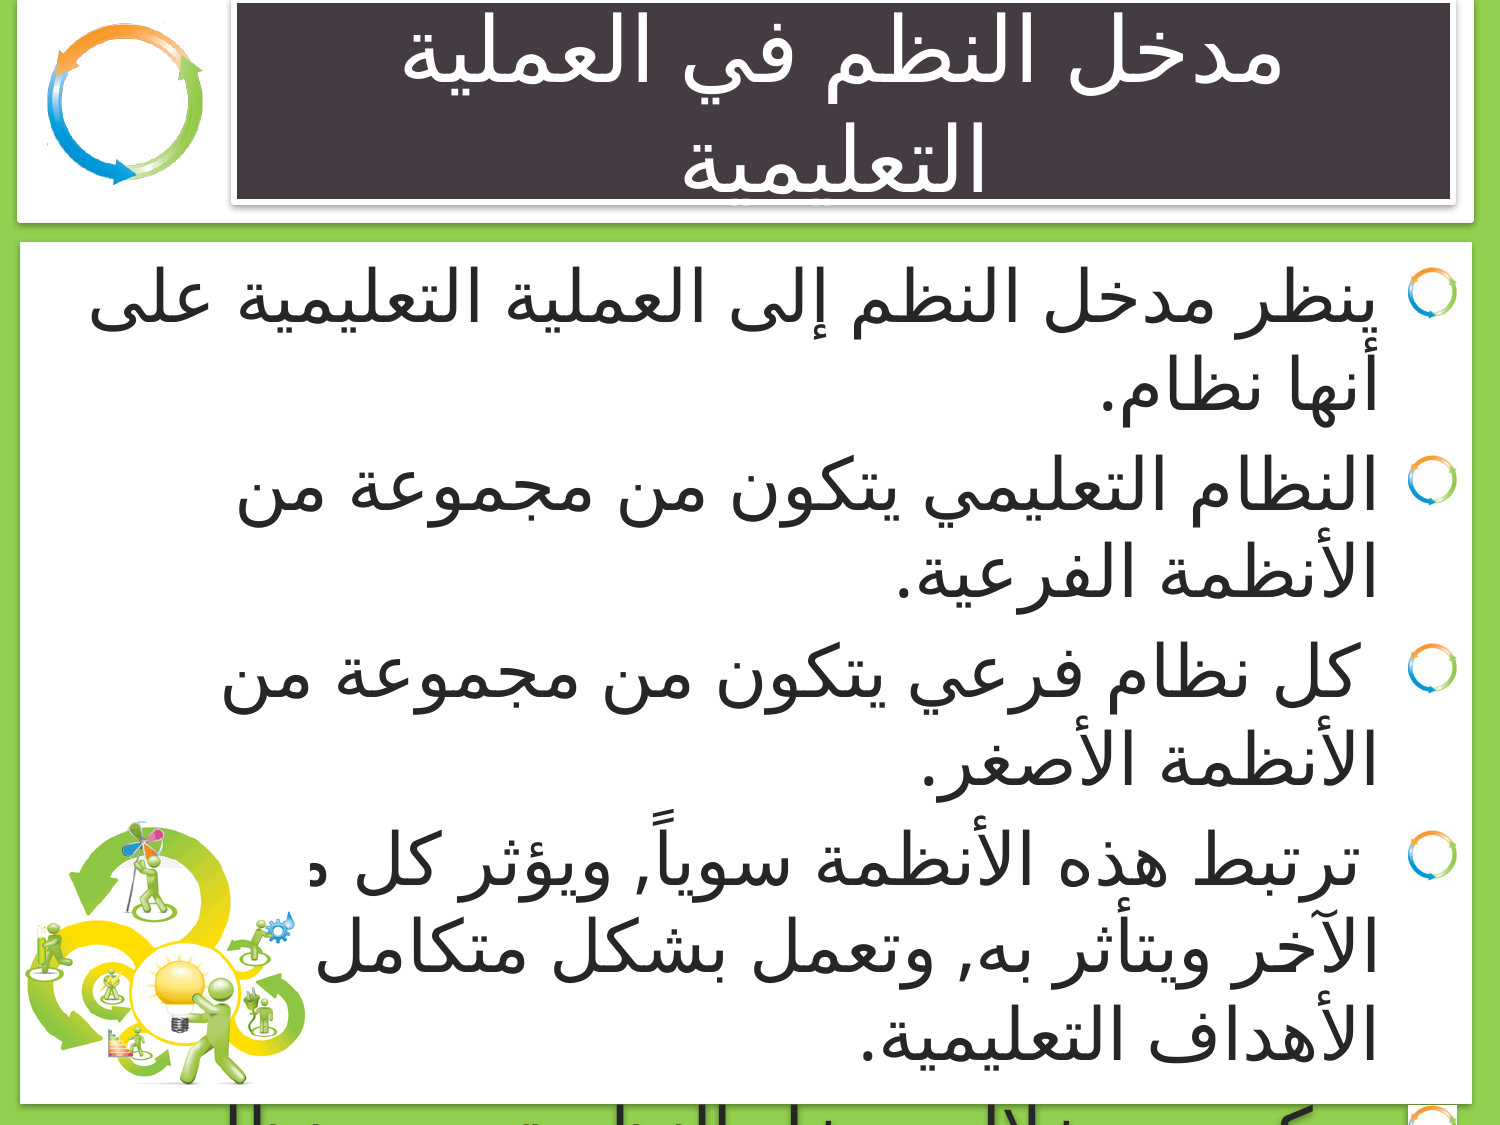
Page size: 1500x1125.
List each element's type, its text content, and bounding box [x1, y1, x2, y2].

text_box مدخل النظم في العملية التعليمية [231, 0, 1456, 205]
picture [1408, 267, 1457, 320]
picture [23, 815, 310, 1102]
picture [47, 21, 204, 190]
picture [1408, 1105, 1457, 1125]
picture [1408, 455, 1457, 507]
picture [1408, 830, 1457, 882]
picture [1408, 643, 1457, 695]
text_box [17, 0, 1474, 223]
text_box ينظر مدخل النظم إلى العملية التعليمية على أنها نظام. النظام التعليمي يتكون من مجموعة من الأنظمة الفرعية. كل نظام فرعي يتكون من مجموعة من الأنظمة الأصغر. ترتبط هذه الأنظمة سوياً, ويؤثر كل منها على الآخر ويتأثر به, وتعمل بشكل متكامل لتحقيق الأهداف التعليمية. يمكن من خلال مدخل النظم تصميم نظام تعليمي متكامل بمكوناته وعلاقاته وعملياته التي تسعى إلى تحقيق الأهداف المنشودة. [20, 242, 1472, 1104]
